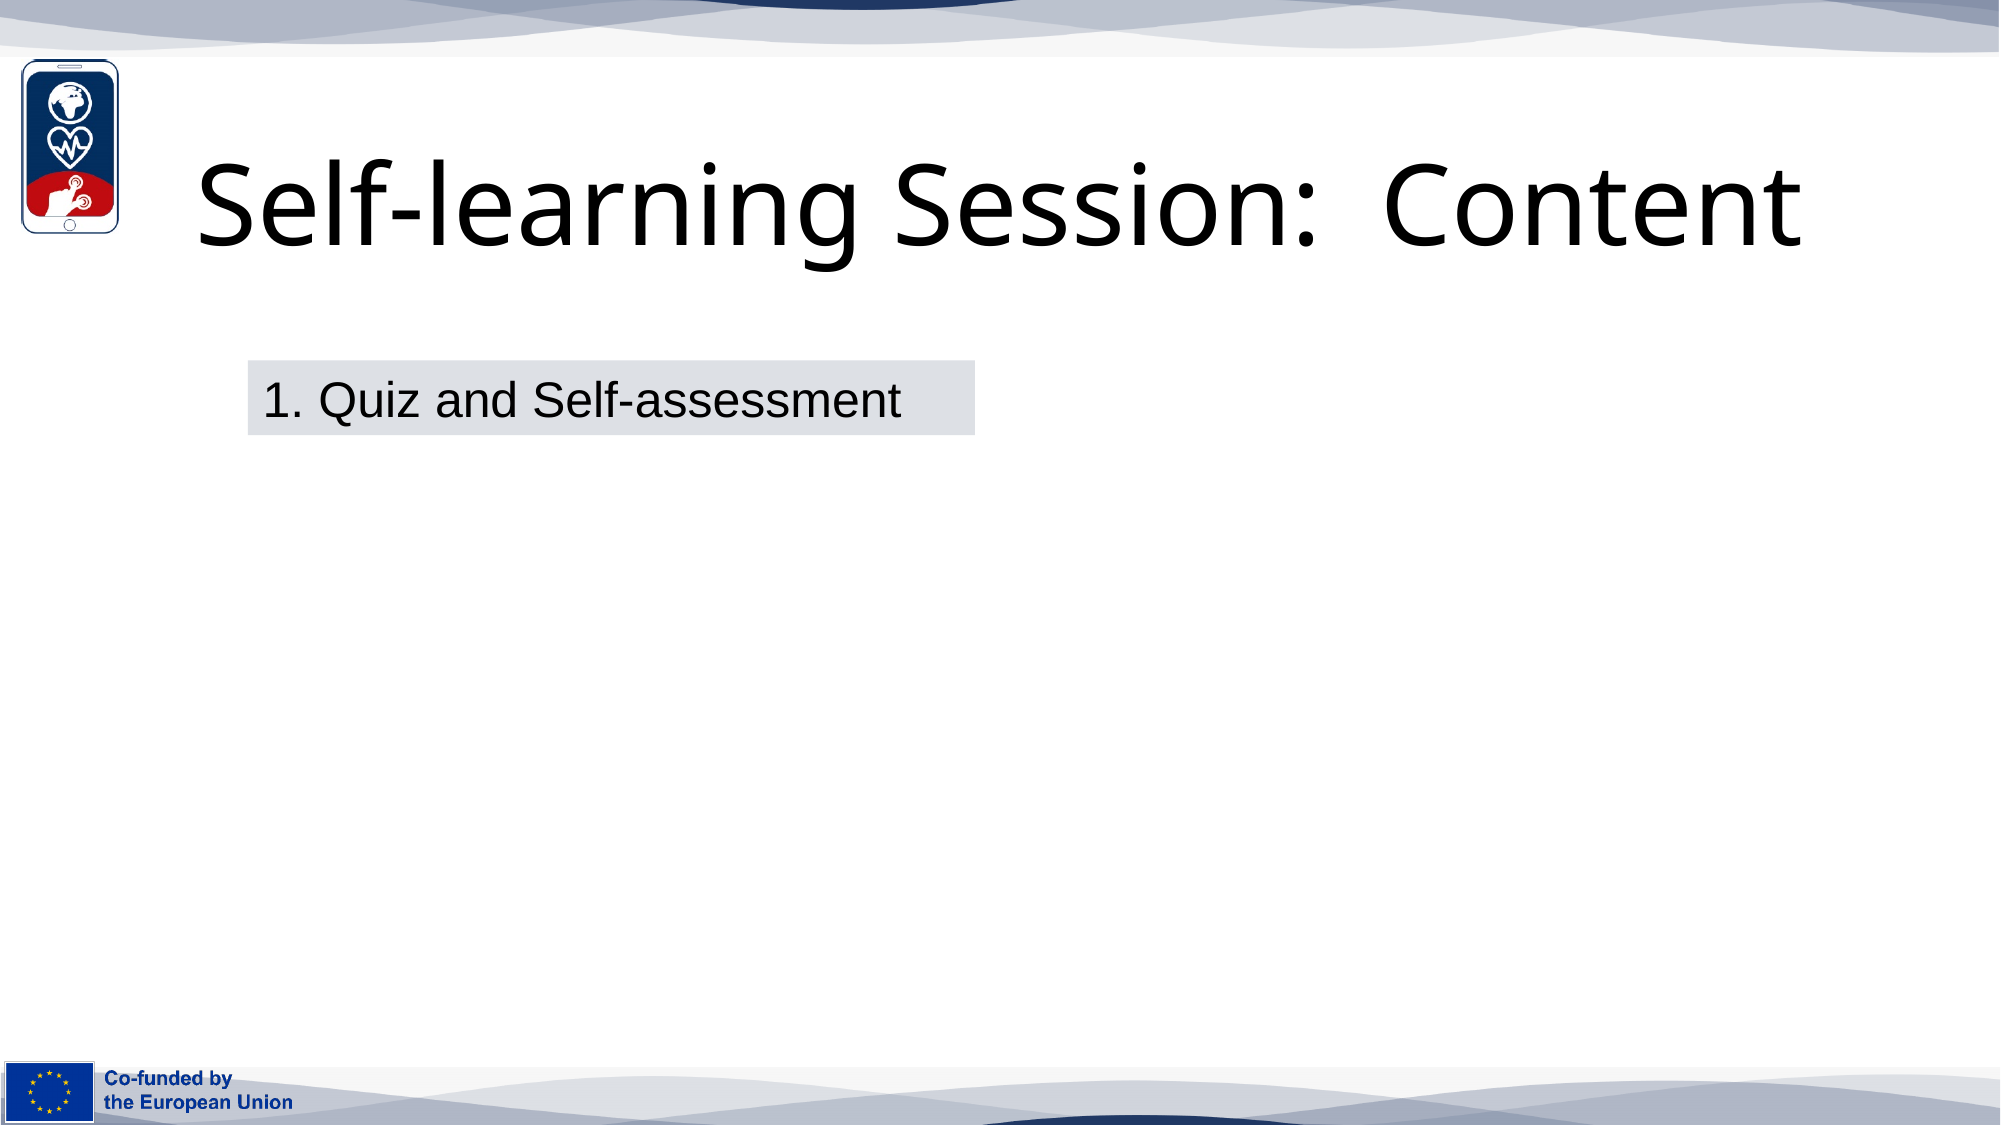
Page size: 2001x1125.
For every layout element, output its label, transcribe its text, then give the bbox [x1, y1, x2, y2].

picture [0, 1058, 2001, 1125]
picture [0, 0, 1999, 57]
title Self-learning Session: Content [137, 68, 1863, 278]
text_box 1. Quiz and Self-assessment [247, 360, 975, 436]
picture [21, 59, 119, 234]
